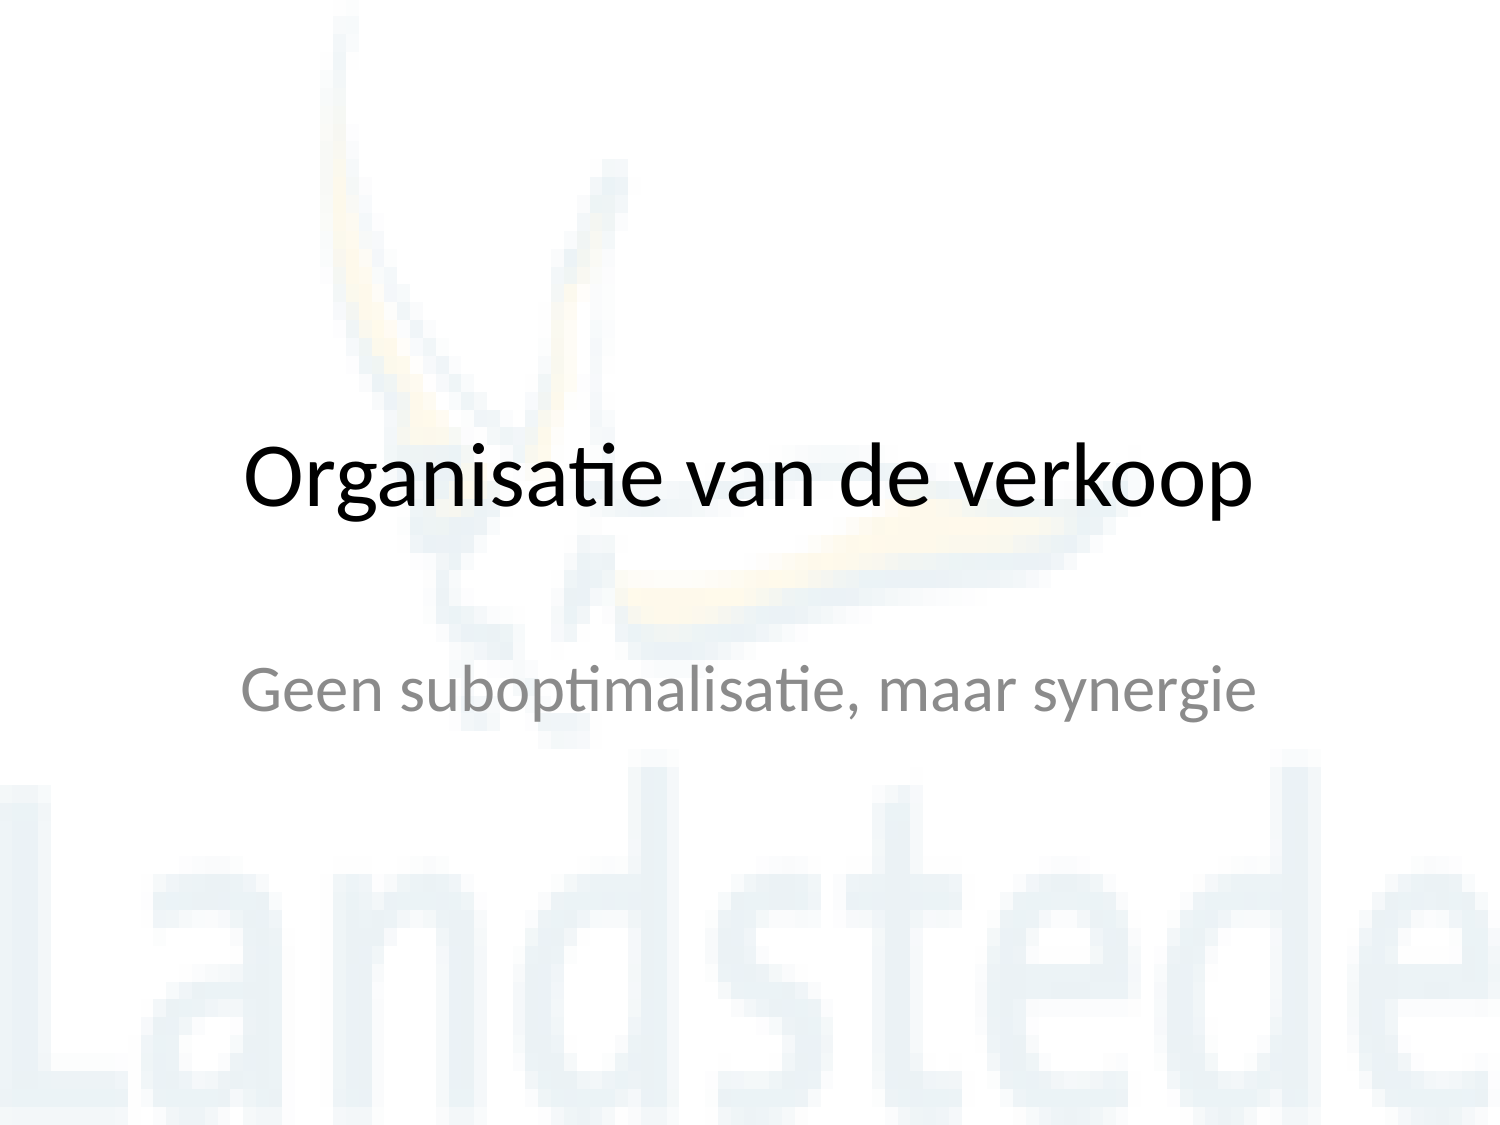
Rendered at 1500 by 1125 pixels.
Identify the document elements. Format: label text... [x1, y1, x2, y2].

title Organisatie van de verkoop [112, 349, 1388, 591]
subtitle Geen suboptimalisatie, maar synergie [225, 637, 1275, 925]
